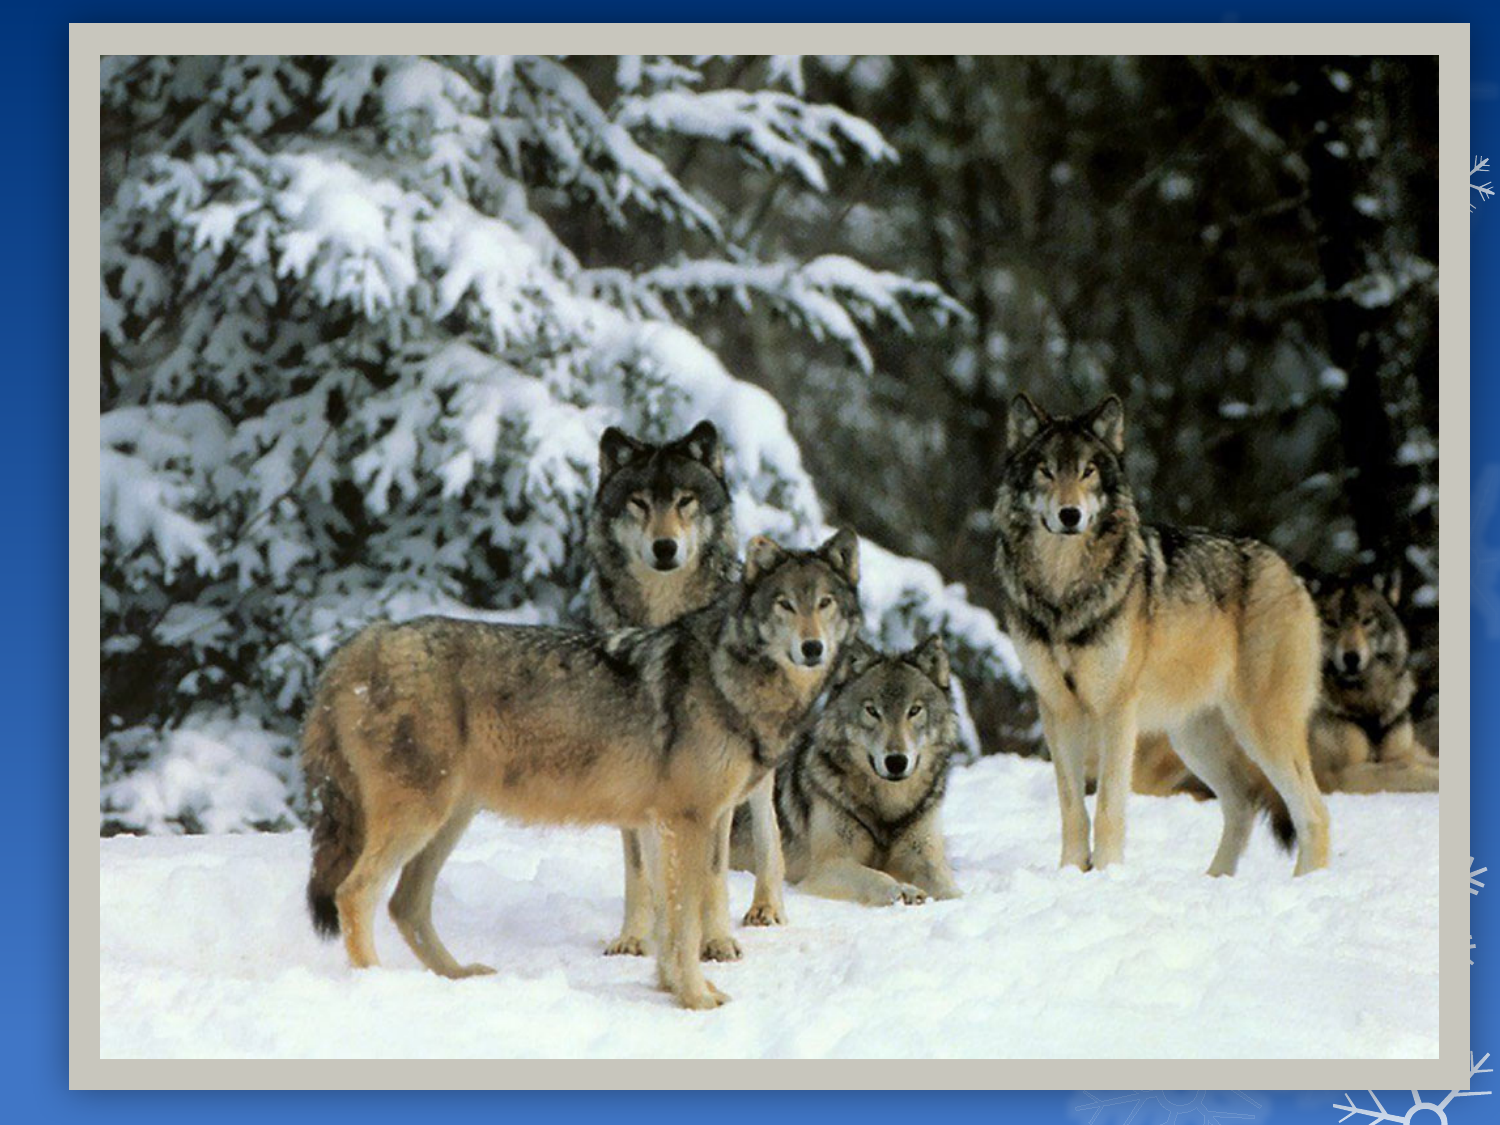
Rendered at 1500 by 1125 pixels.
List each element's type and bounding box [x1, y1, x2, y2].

picture [99, 53, 1440, 1060]
